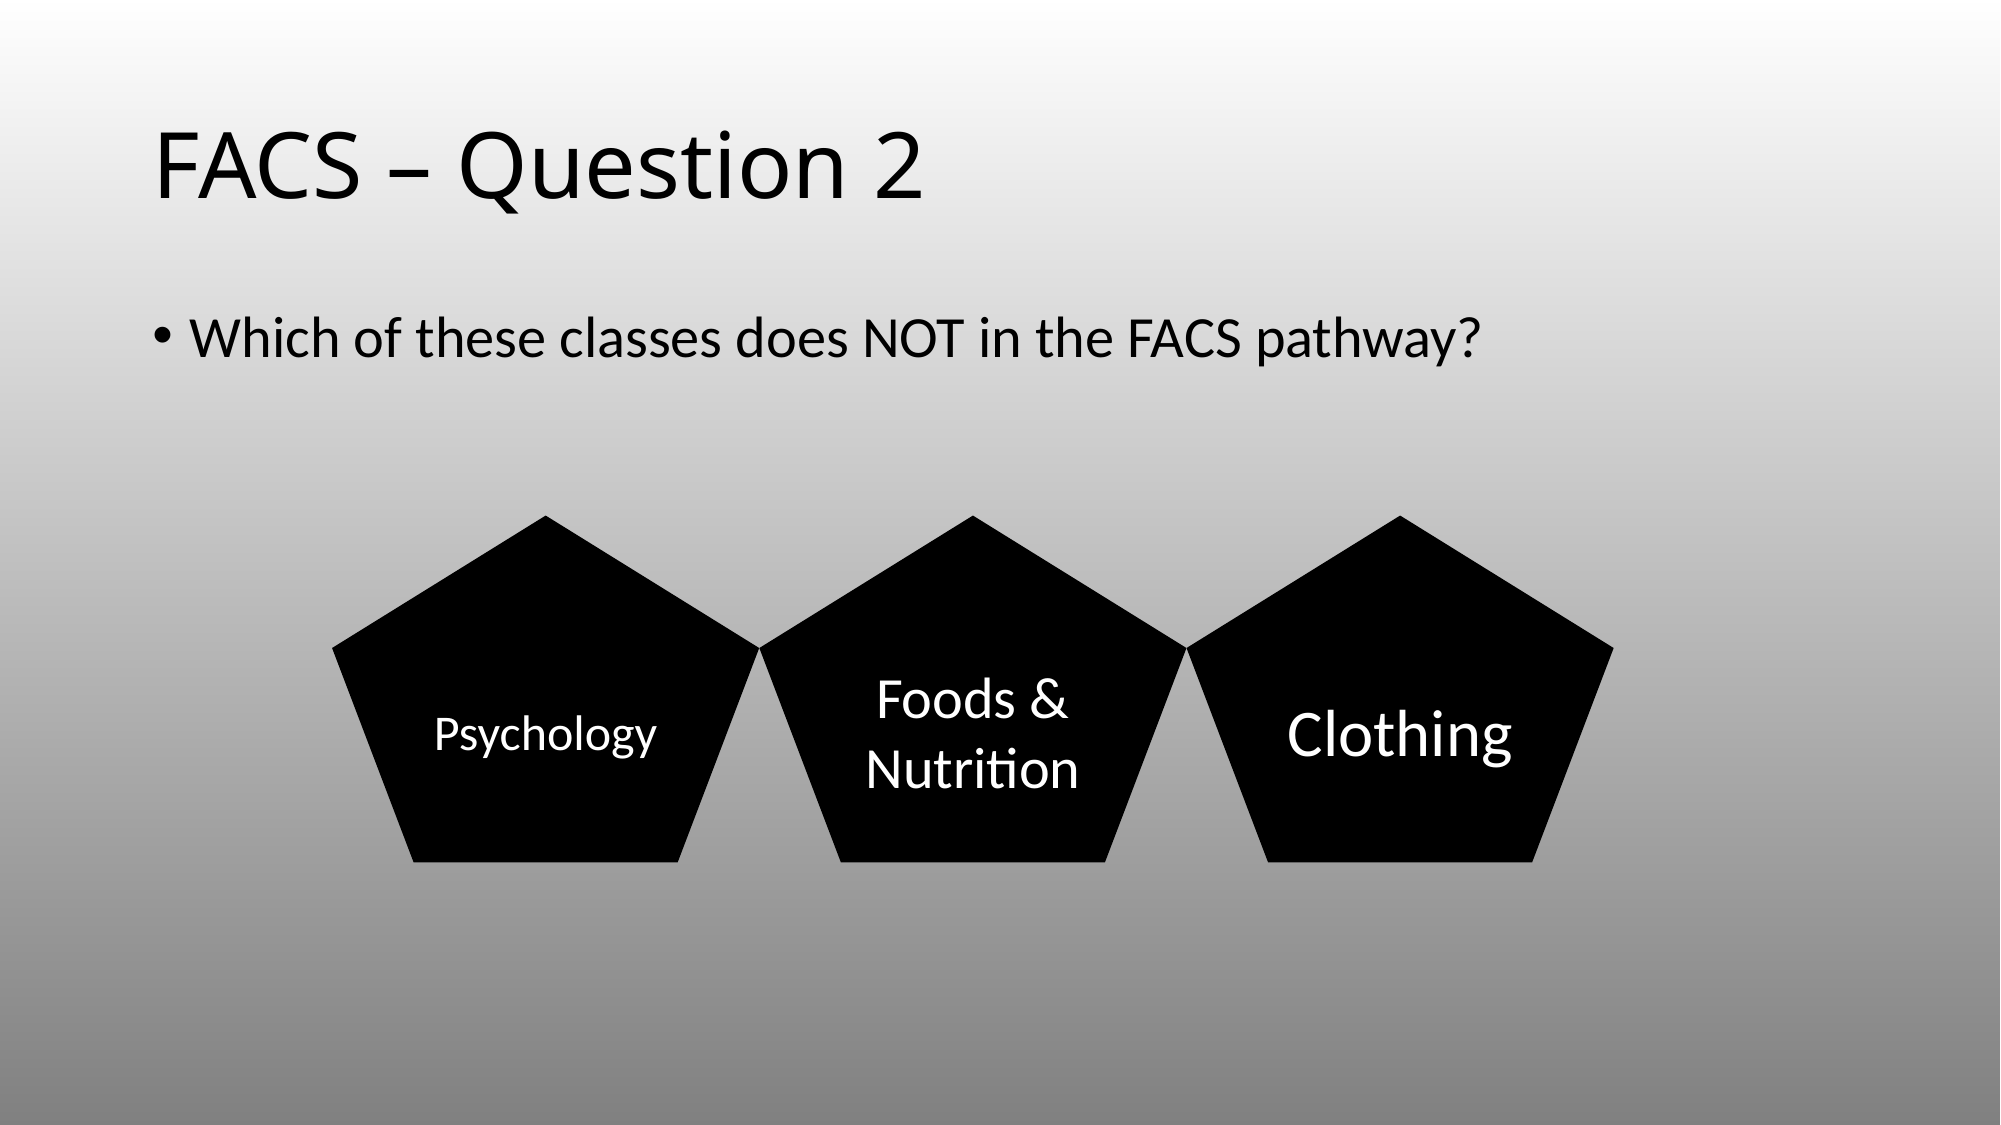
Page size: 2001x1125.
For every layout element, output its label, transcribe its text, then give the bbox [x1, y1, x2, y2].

text_box Foods & Nutrition [759, 514, 1186, 864]
list Which of these classes does NOT in the FACS pathway? [137, 299, 1863, 1014]
text_box Psychology [330, 514, 761, 864]
text_box Clothing [1185, 514, 1615, 864]
title FACS – Question 2 [137, 59, 1863, 278]
